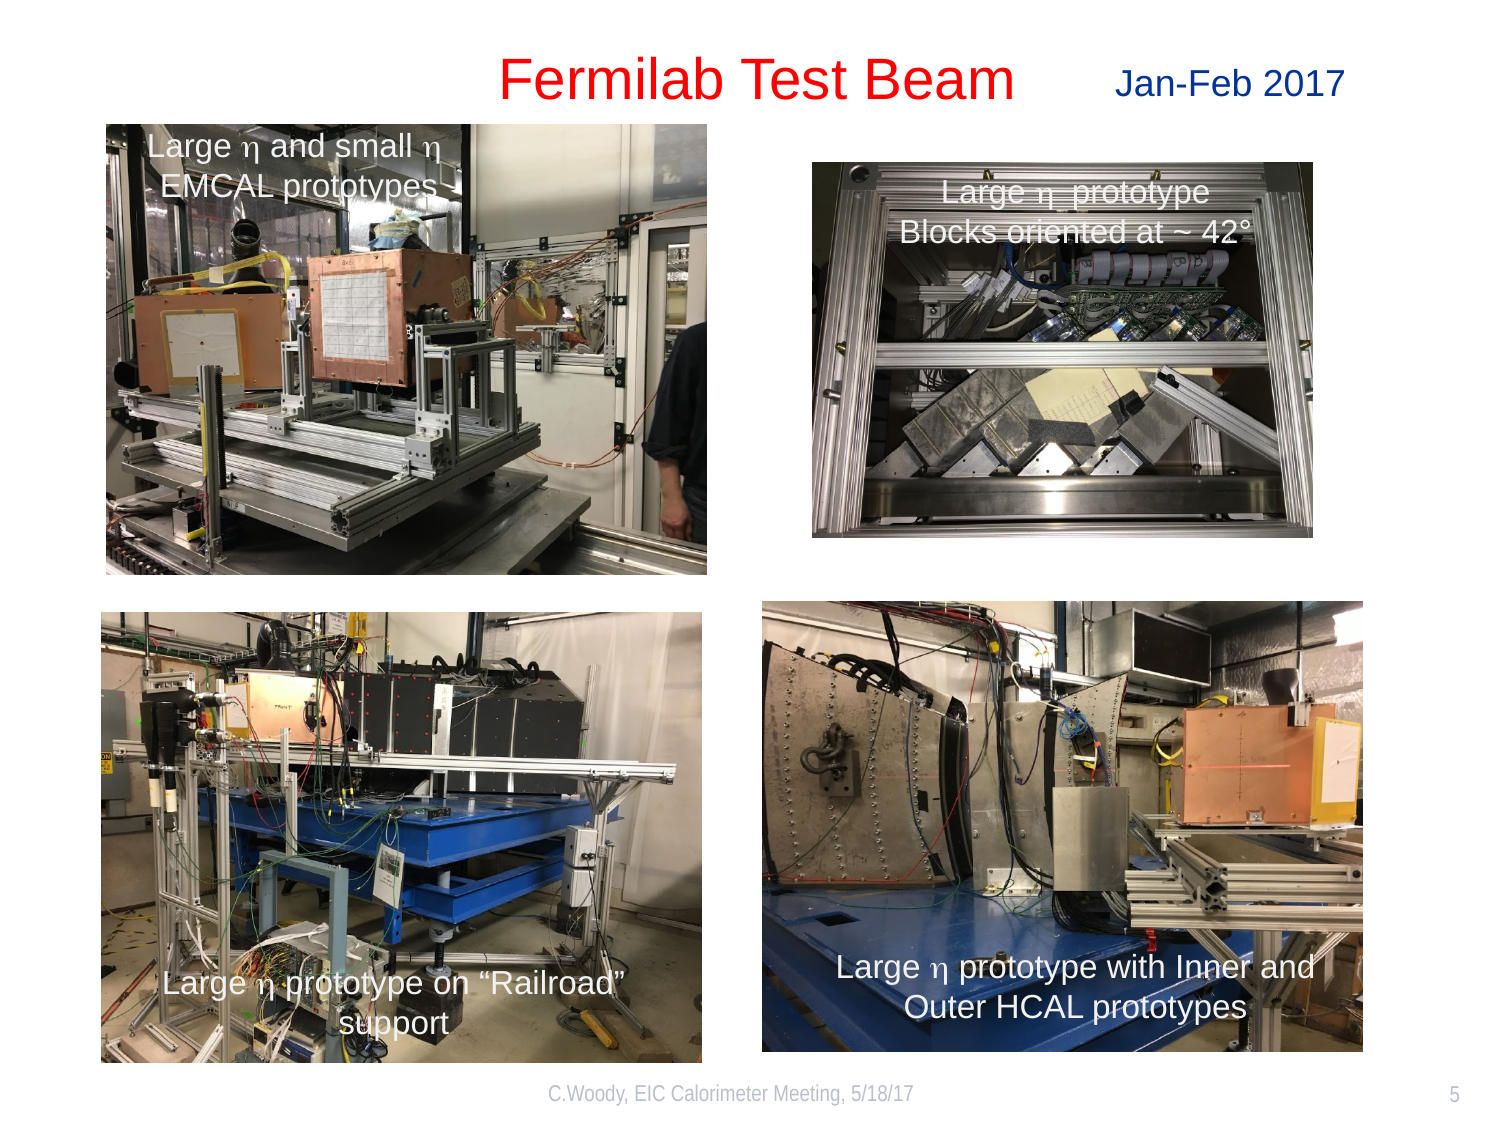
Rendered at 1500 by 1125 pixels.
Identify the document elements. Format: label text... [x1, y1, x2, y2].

picture [100, 612, 702, 1063]
footer C.Woody, EIC Calorimeter Meeting, 5/18/17 [450, 1072, 1013, 1113]
slide_number 5 [1125, 1074, 1475, 1113]
picture [106, 124, 707, 576]
title Fermilab Test Beam [82, 35, 1433, 118]
picture [762, 601, 1363, 1052]
picture [812, 162, 1313, 538]
text_box Jan-Feb 2017 [1100, 51, 1361, 112]
text_box Large h and small h EMCAL prototypes [87, 116, 511, 212]
